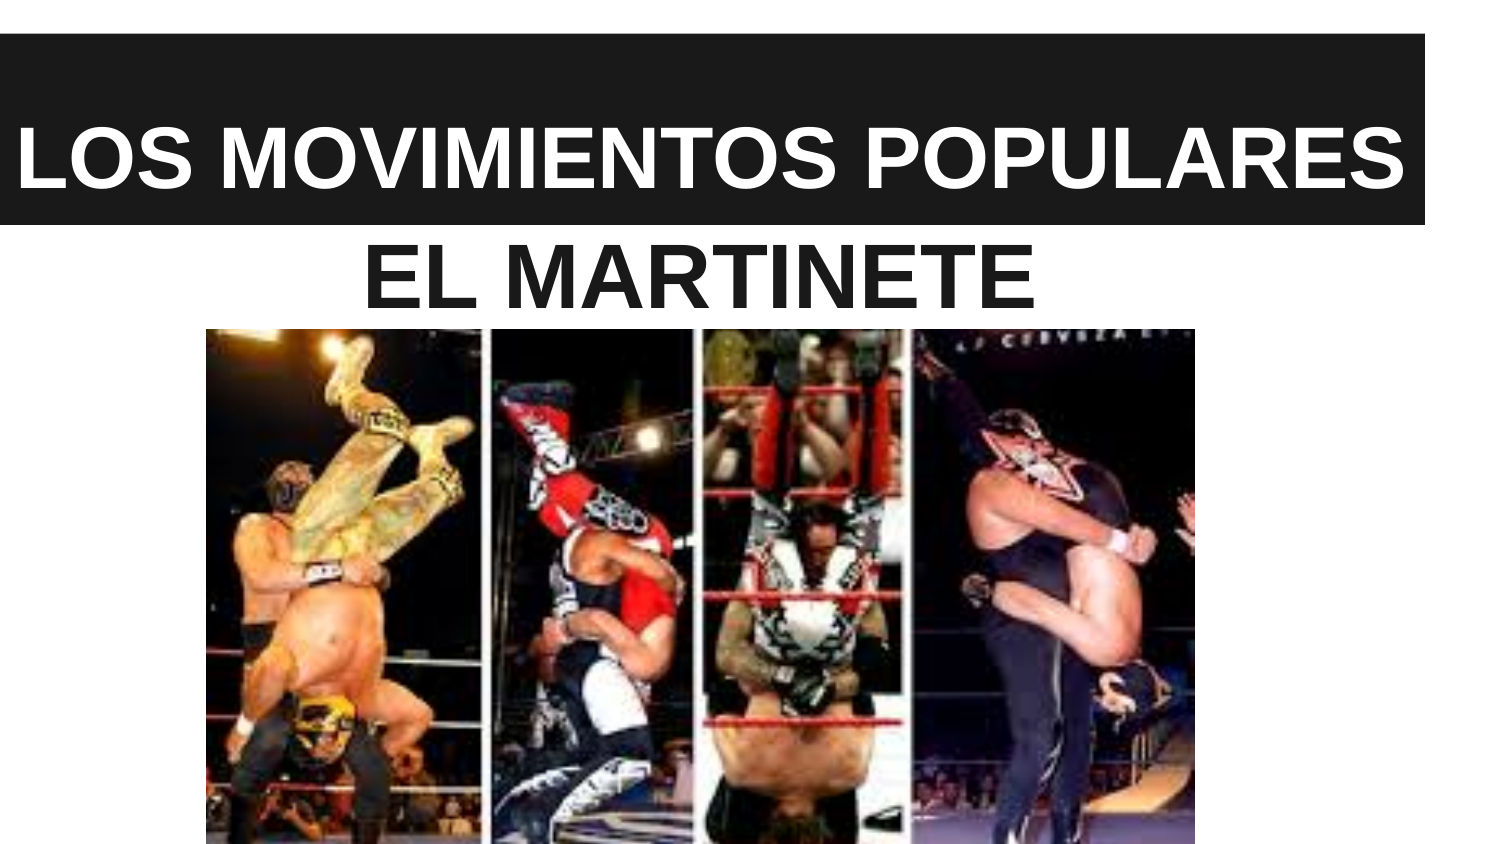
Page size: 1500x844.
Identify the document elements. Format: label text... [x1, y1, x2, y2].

picture [206, 329, 1195, 844]
title LOS MOVIMIENTOS POPULARES [0, 33, 1425, 221]
list EL MARTINETE [344, 201, 1057, 328]
